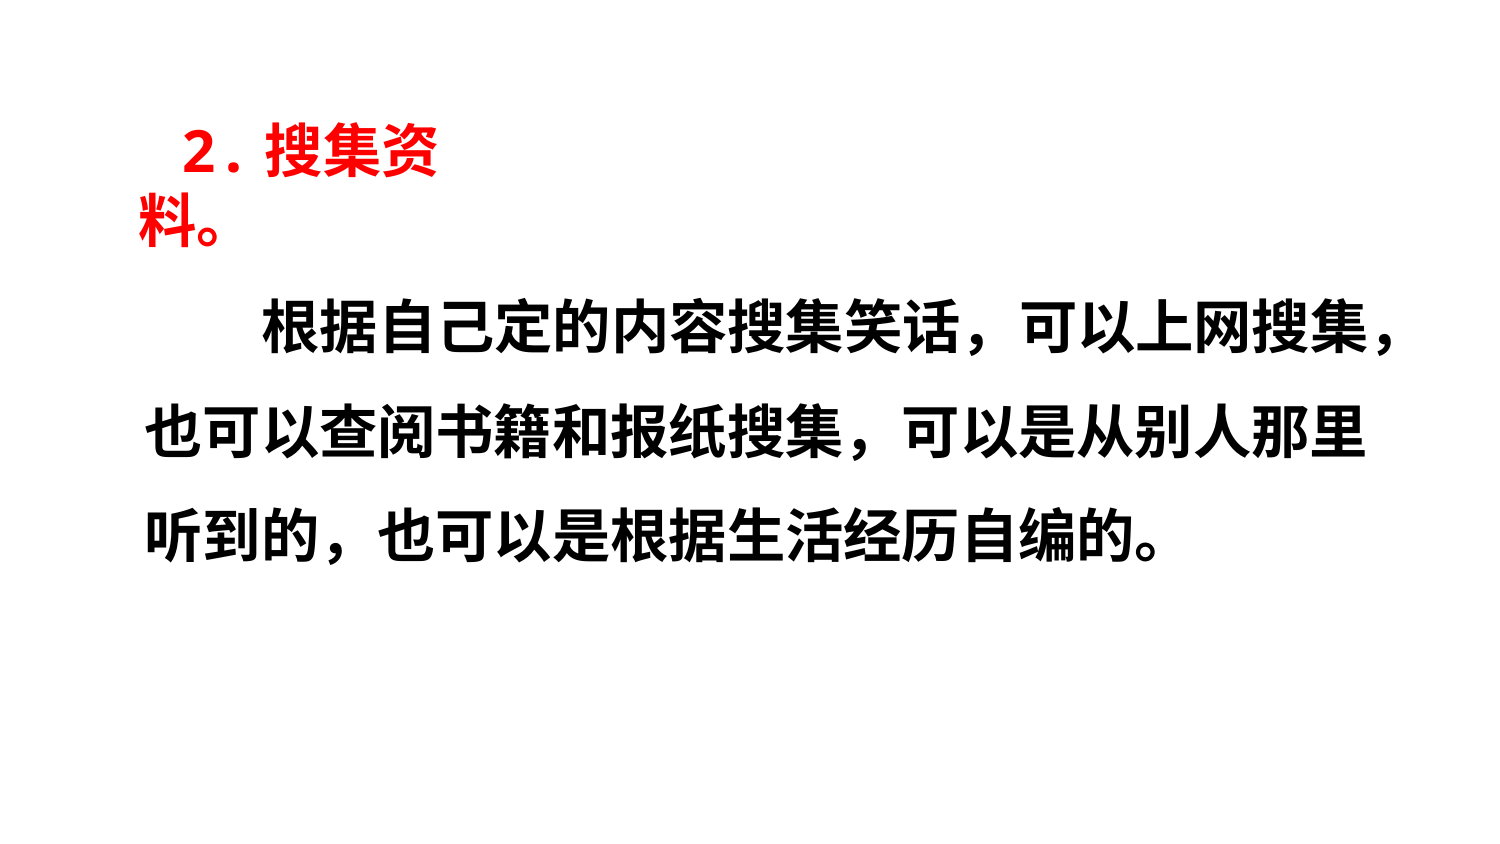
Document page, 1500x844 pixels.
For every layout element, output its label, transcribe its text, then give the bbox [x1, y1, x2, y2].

text_box 根据自己定的内容搜集笑话，可以上网搜集，也可以查阅书籍和报纸搜集，可以是从别人那里听到的，也可以是根据生活经历自编的。 [129, 247, 1399, 577]
text_box 2.搜集资料。 [124, 141, 529, 297]
